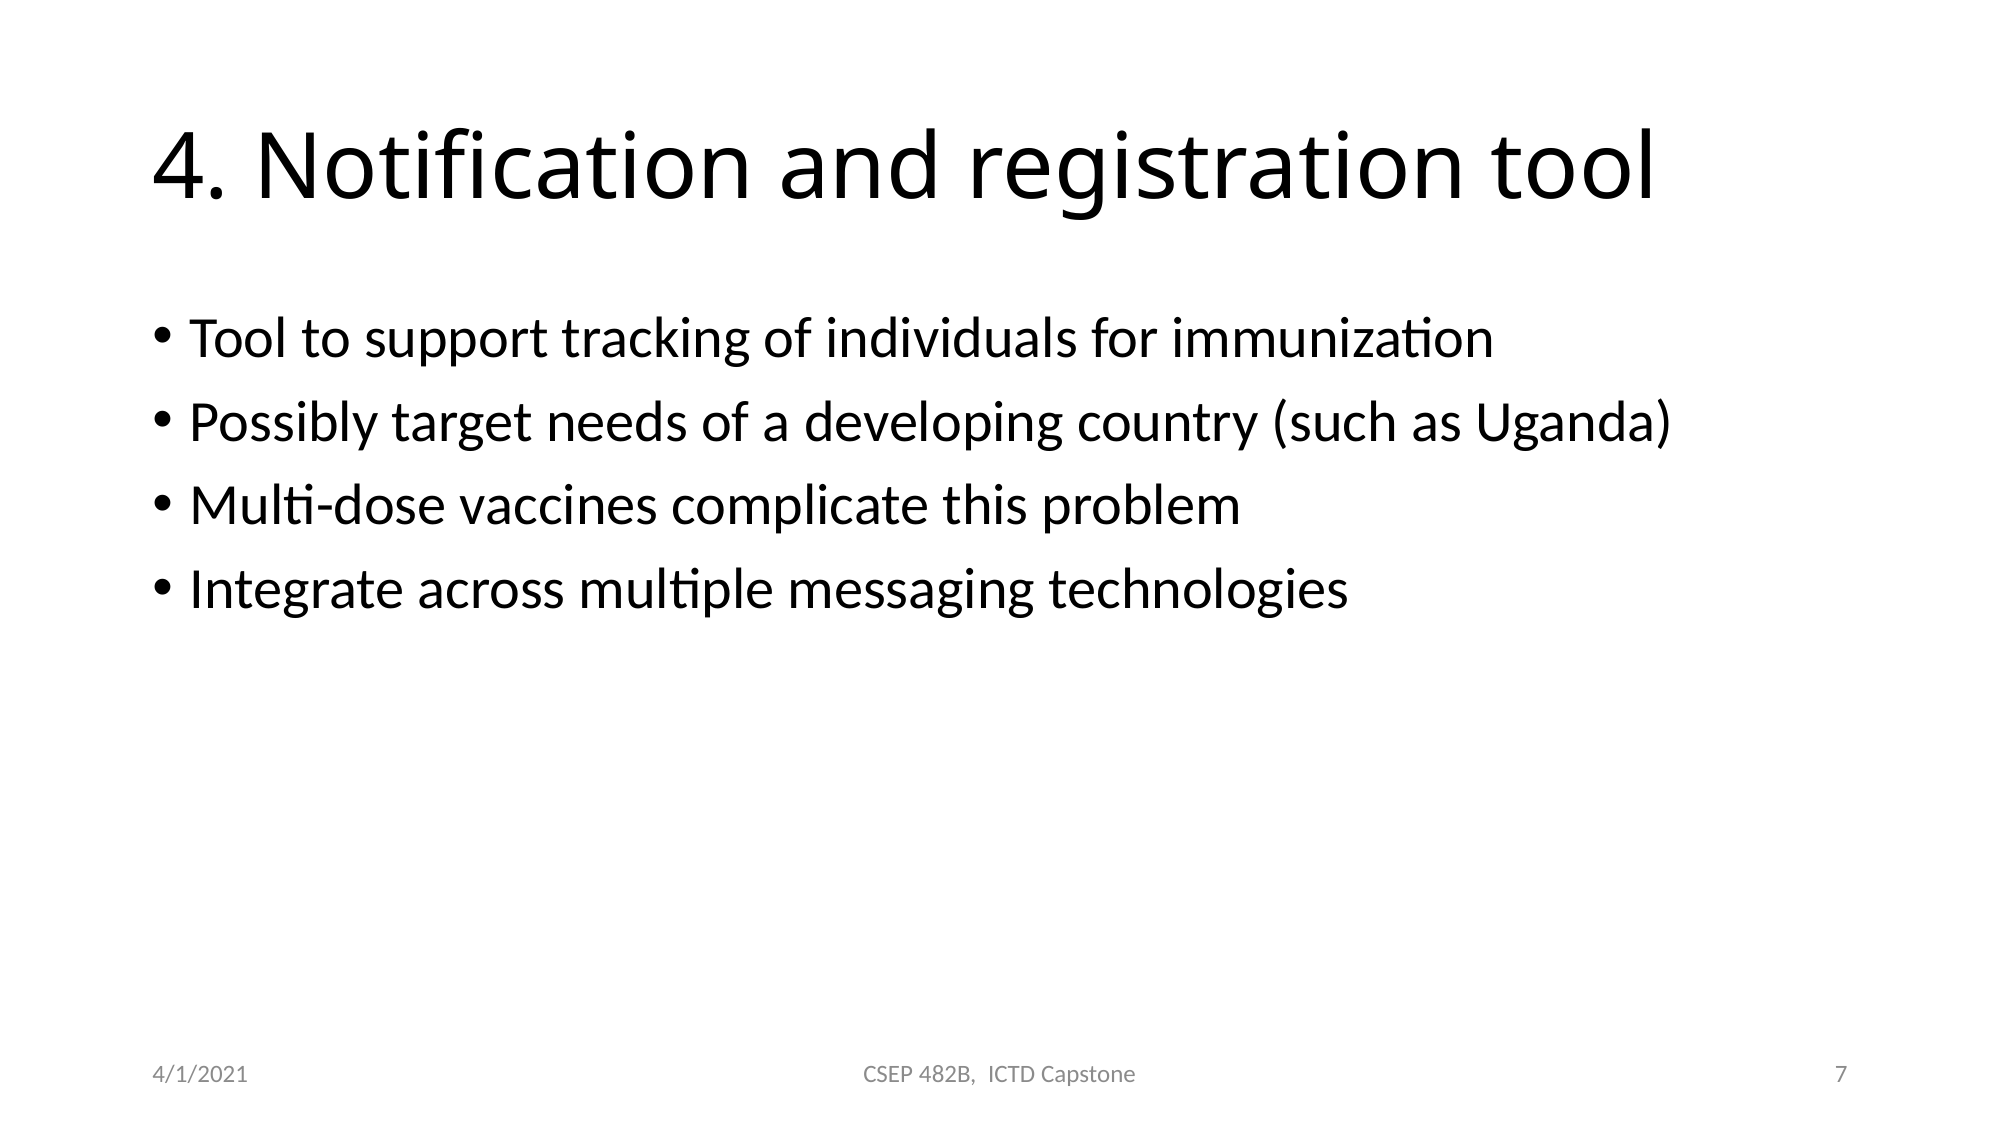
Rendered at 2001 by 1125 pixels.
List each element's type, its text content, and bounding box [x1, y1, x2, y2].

footer CSEP 482B, ICTD Capstone [662, 1042, 1338, 1103]
title 4. Notification and registration tool [137, 59, 1863, 278]
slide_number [137, 1042, 588, 1103]
slide_number 7 [1412, 1042, 1863, 1103]
list Tool to support tracking of individuals for immunization Possibly target needs of a developing country (such as Uganda) Multi-dose vaccines complicate this problem Integrate across multiple messaging technologies [137, 299, 1863, 1014]
